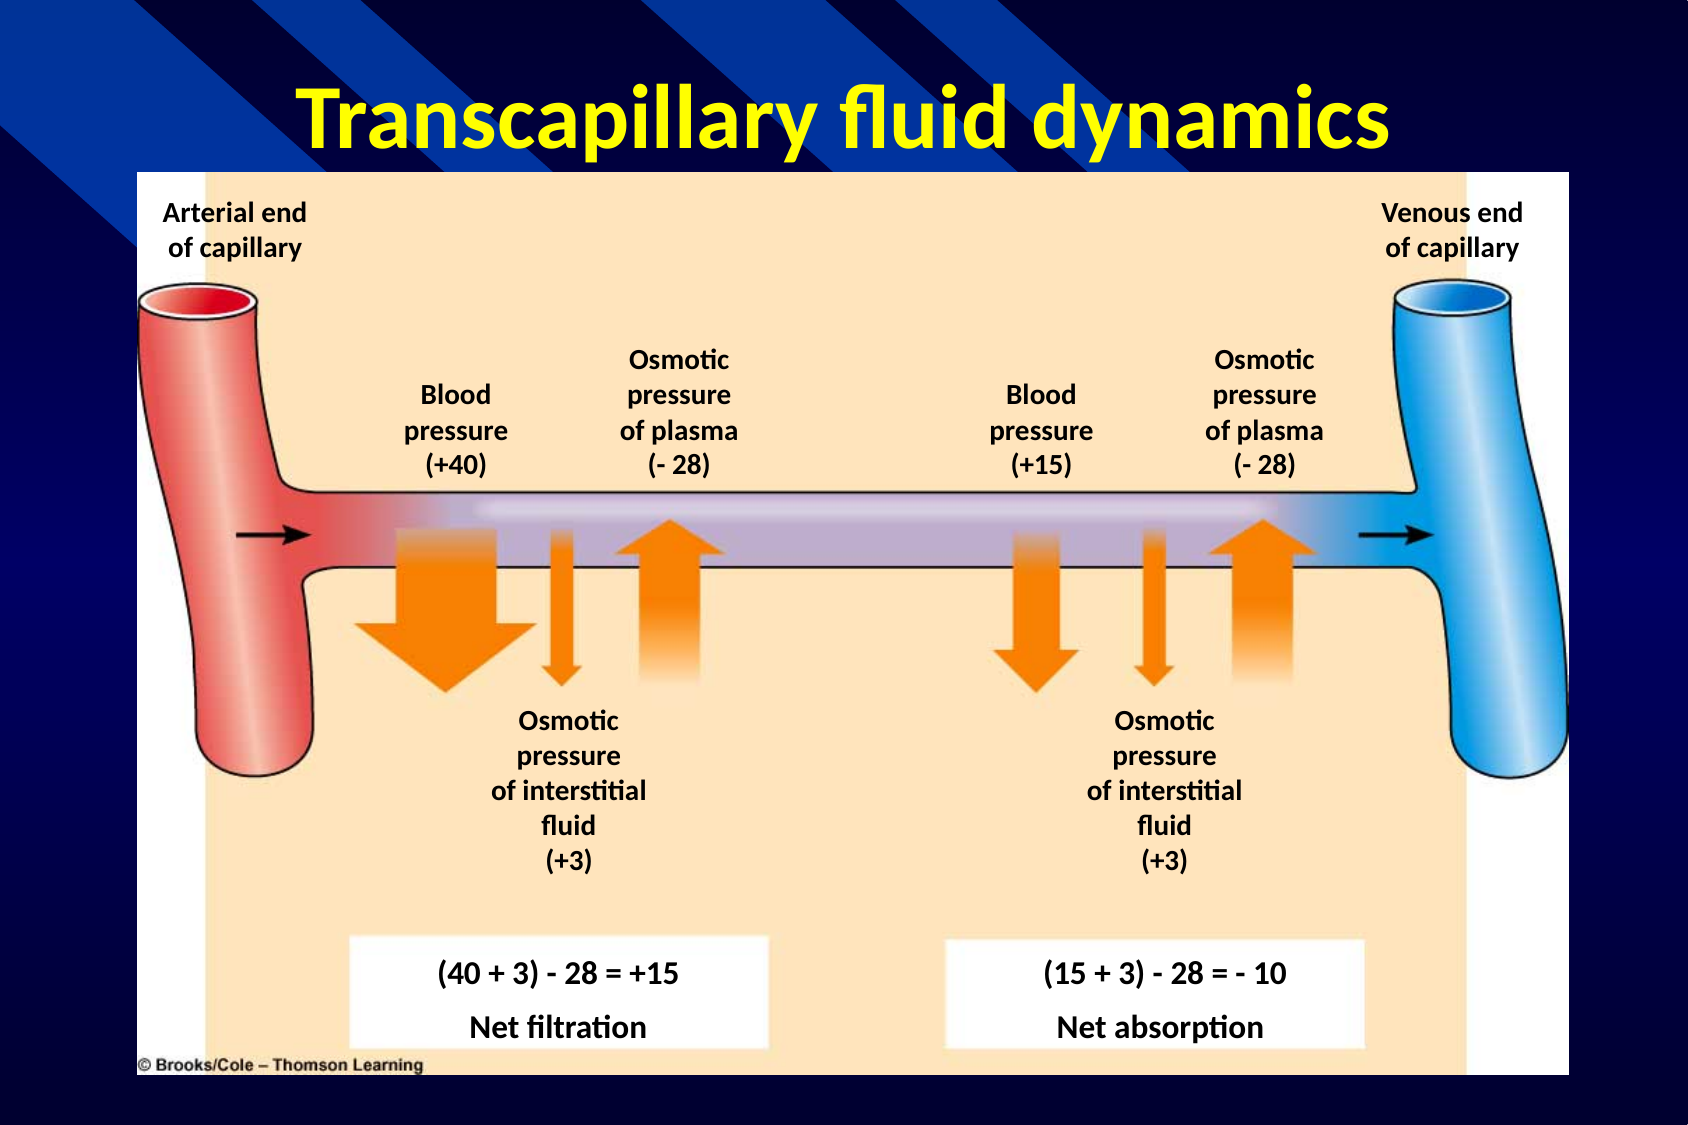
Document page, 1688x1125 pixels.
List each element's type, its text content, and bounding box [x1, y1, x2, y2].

text_box Transcapillary fluid dynamics [81, 49, 1607, 175]
picture [137, 171, 1569, 1076]
